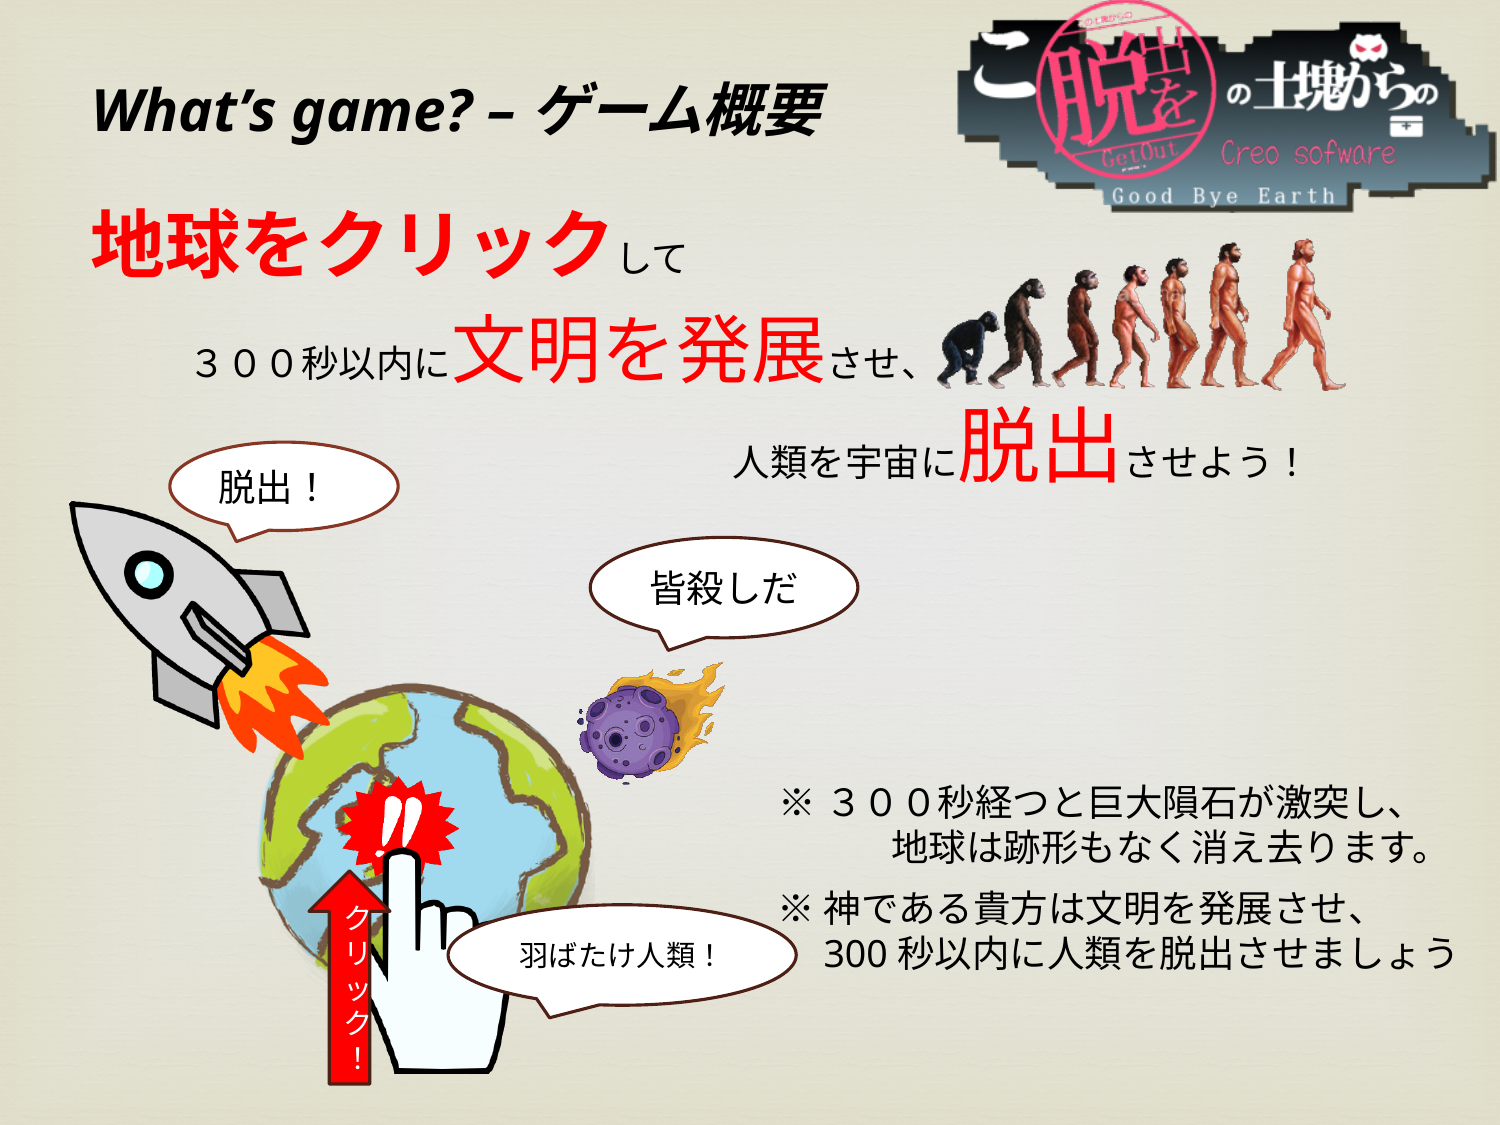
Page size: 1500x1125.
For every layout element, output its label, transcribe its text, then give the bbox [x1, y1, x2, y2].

text_box ※神である貴方は文明を発展させ、 300秒以内に人類を脱出させましょう [762, 878, 1495, 983]
text_box ３００秒以内に文明を発展させ、 [173, 294, 914, 400]
text_box 脱出！! [168, 440, 400, 528]
text_box 皆殺しだ [588, 535, 860, 652]
text_box 地球をクリックして [75, 190, 705, 296]
text_box 人類を宇宙に脱出させよう！ [717, 385, 1327, 501]
picture [920, 0, 1497, 422]
text_box 羽ばたけ人類！ [601, 903, 798, 1007]
picture [68, 500, 725, 1081]
text_box ※３００秒経つと巨大隕石が激突し、 地球は跡形もなく消え去ります。 [763, 772, 1497, 877]
text_box What’s game? –ゲーム概要 [76, 65, 880, 151]
